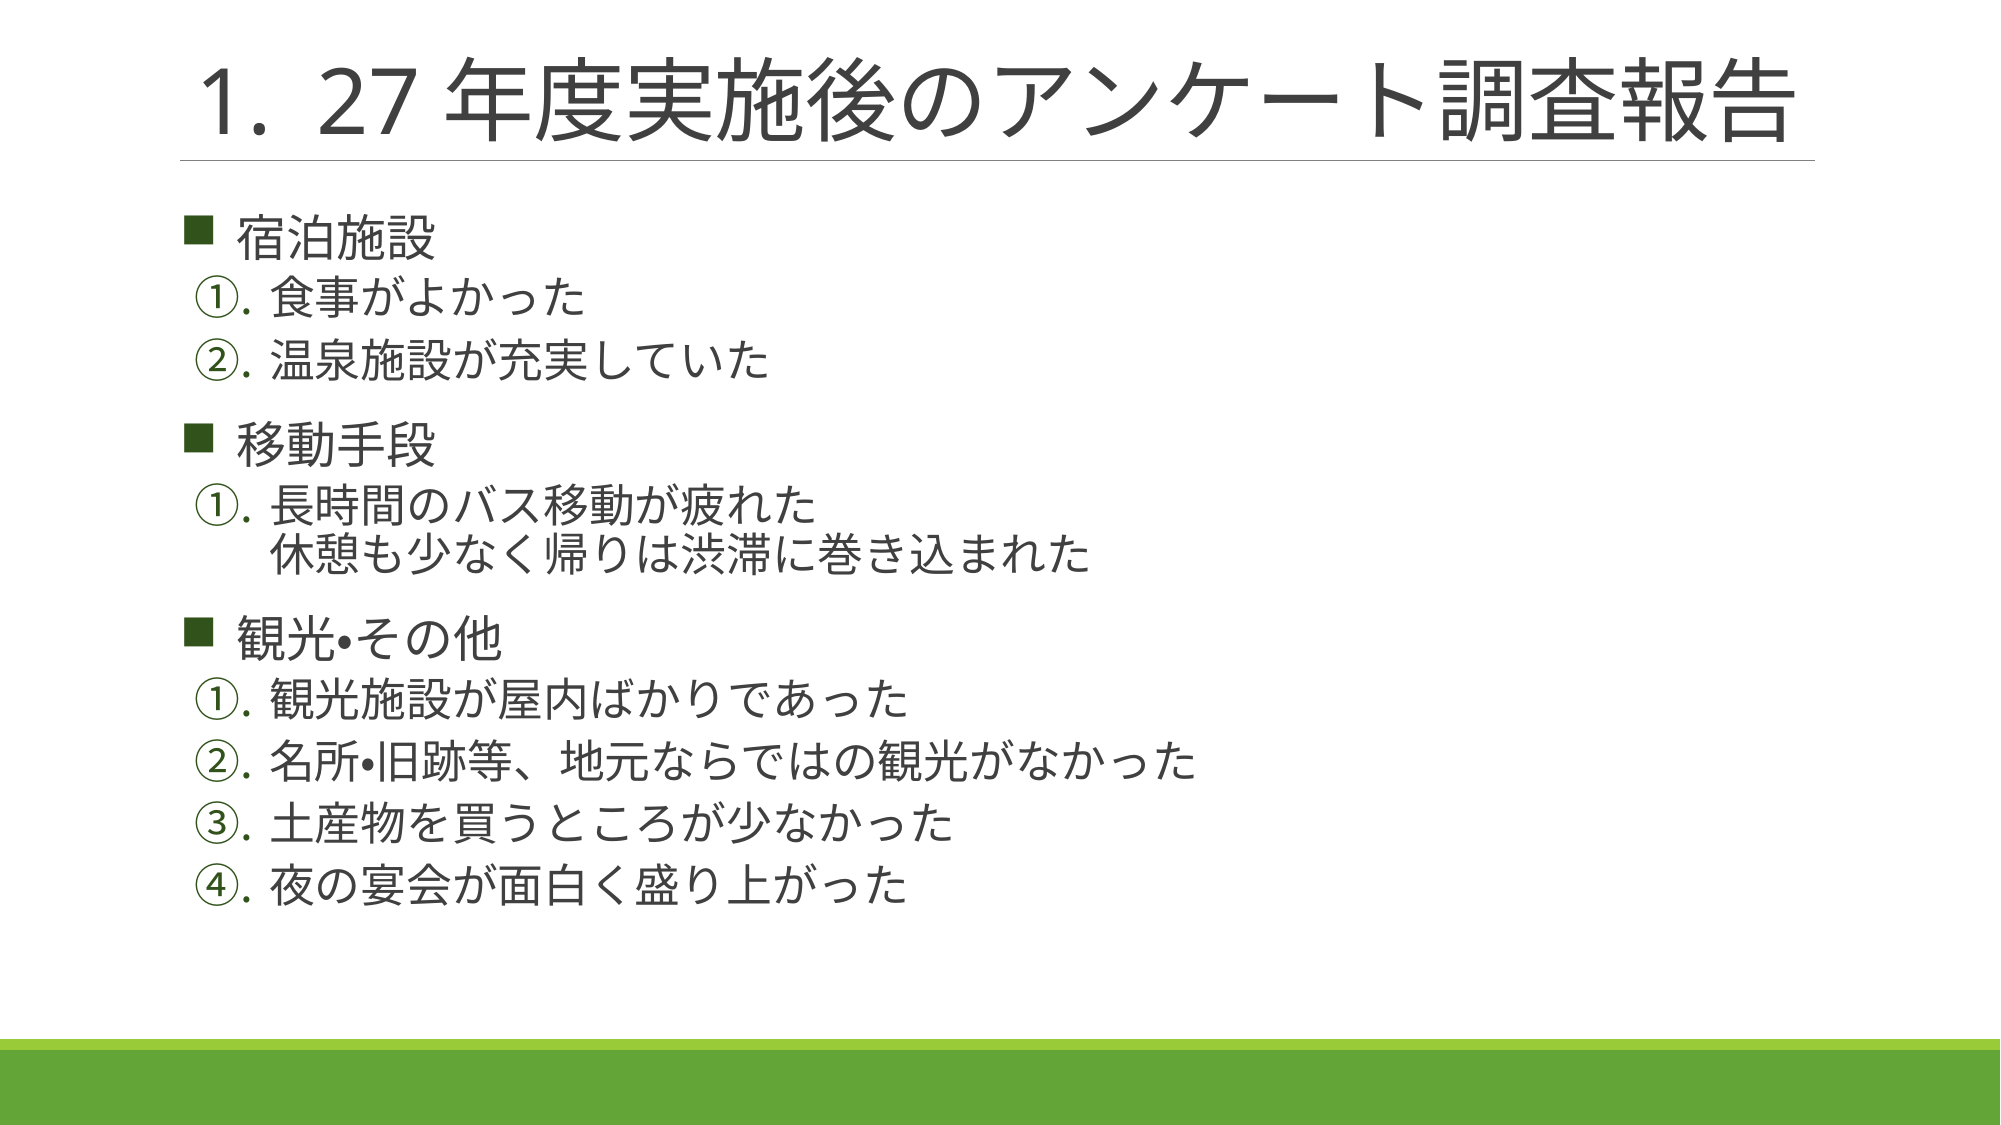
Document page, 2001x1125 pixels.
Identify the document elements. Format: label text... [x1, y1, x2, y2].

list 宿泊施設 食事がよかった 温泉施設が充実していた 移動手段 長時間のバス移動が疲れた 休憩も少なく帰りは渋滞に巻き込まれた 観光・その他 観光施設が屋内ばかりであった 名所・旧跡等、地元ならではの観光がなかった 土産物を買うところが少なかった 夜の宴会が面白く盛り上がった [180, 205, 1830, 963]
title 27年度実施後のアンケート調査報告 [180, 47, 1830, 161]
